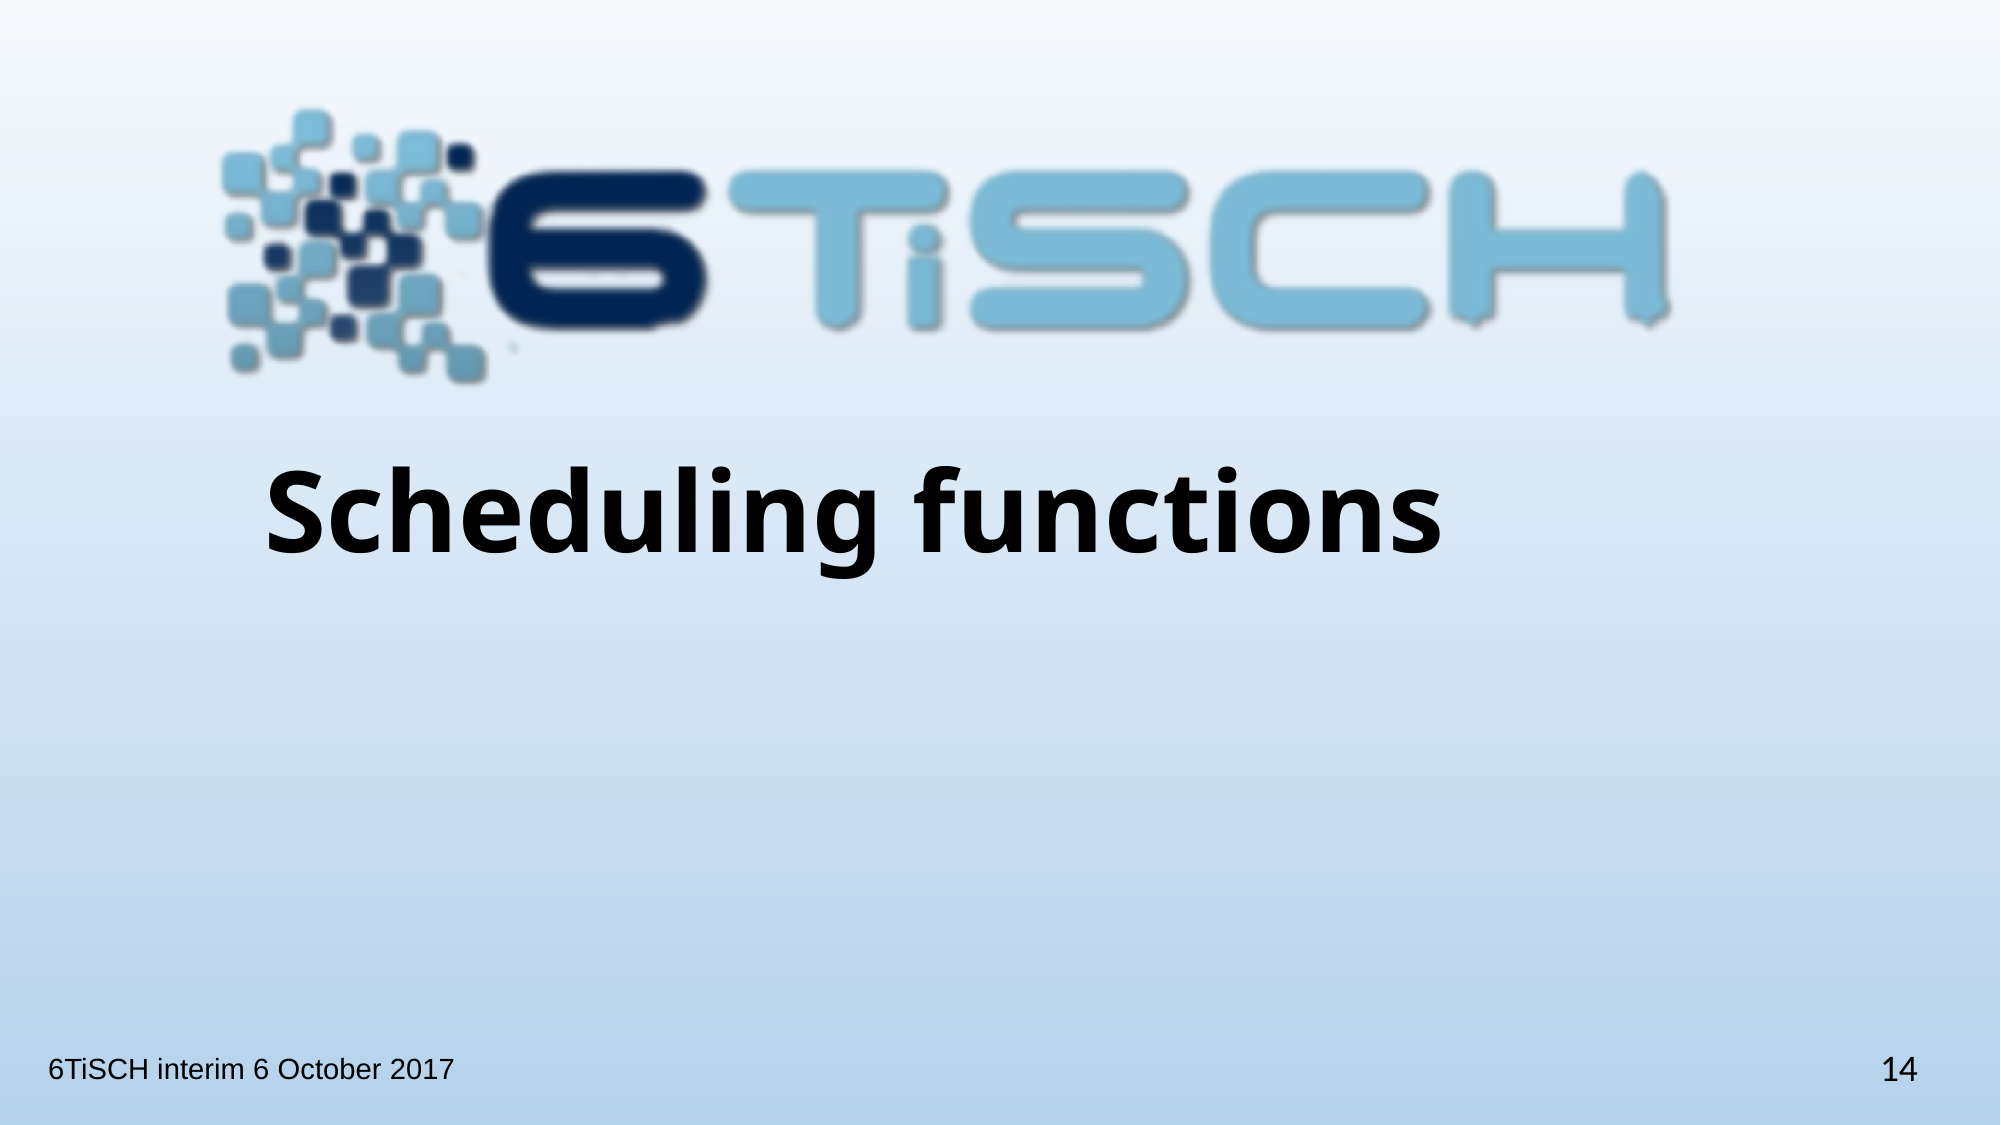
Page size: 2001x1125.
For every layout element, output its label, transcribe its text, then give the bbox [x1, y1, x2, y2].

picture [213, 101, 1703, 387]
title Scheduling functions [249, 320, 1750, 713]
slide_number 14 [1482, 1036, 1933, 1097]
